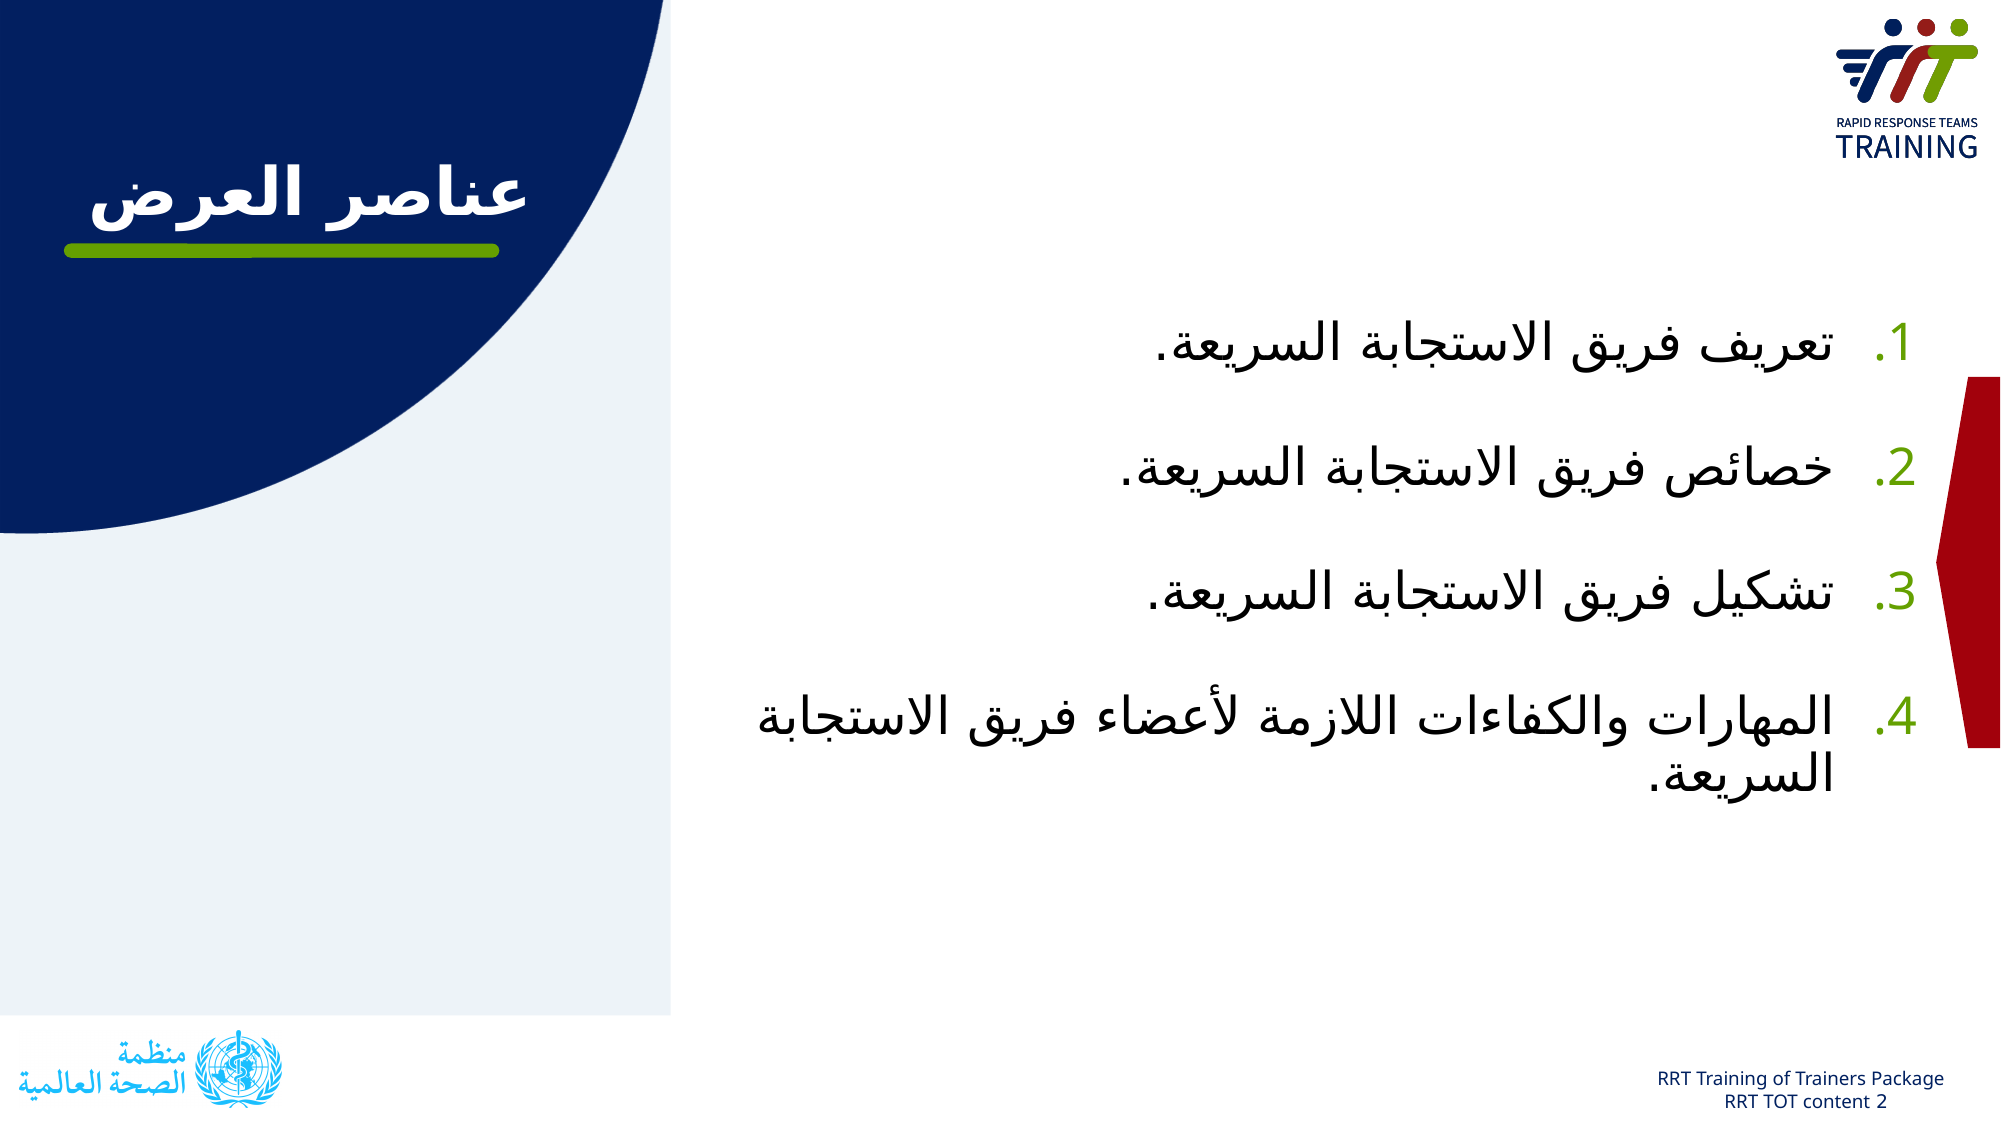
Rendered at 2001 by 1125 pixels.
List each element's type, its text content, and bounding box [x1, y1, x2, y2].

picture [1835, 19, 1978, 167]
picture [0, 0, 670, 538]
list تعريف فريق الاستجابة السريعة. خصائص فريق الاستجابة السريعة. تشكيل فريق الاستجابة السريعة. المهارات والكفاءات اللازمة لأعضاء فريق الاستجابة السريعة. [661, 330, 1929, 788]
picture [19, 1030, 282, 1108]
text_box عناصر العرض [29, 150, 540, 238]
